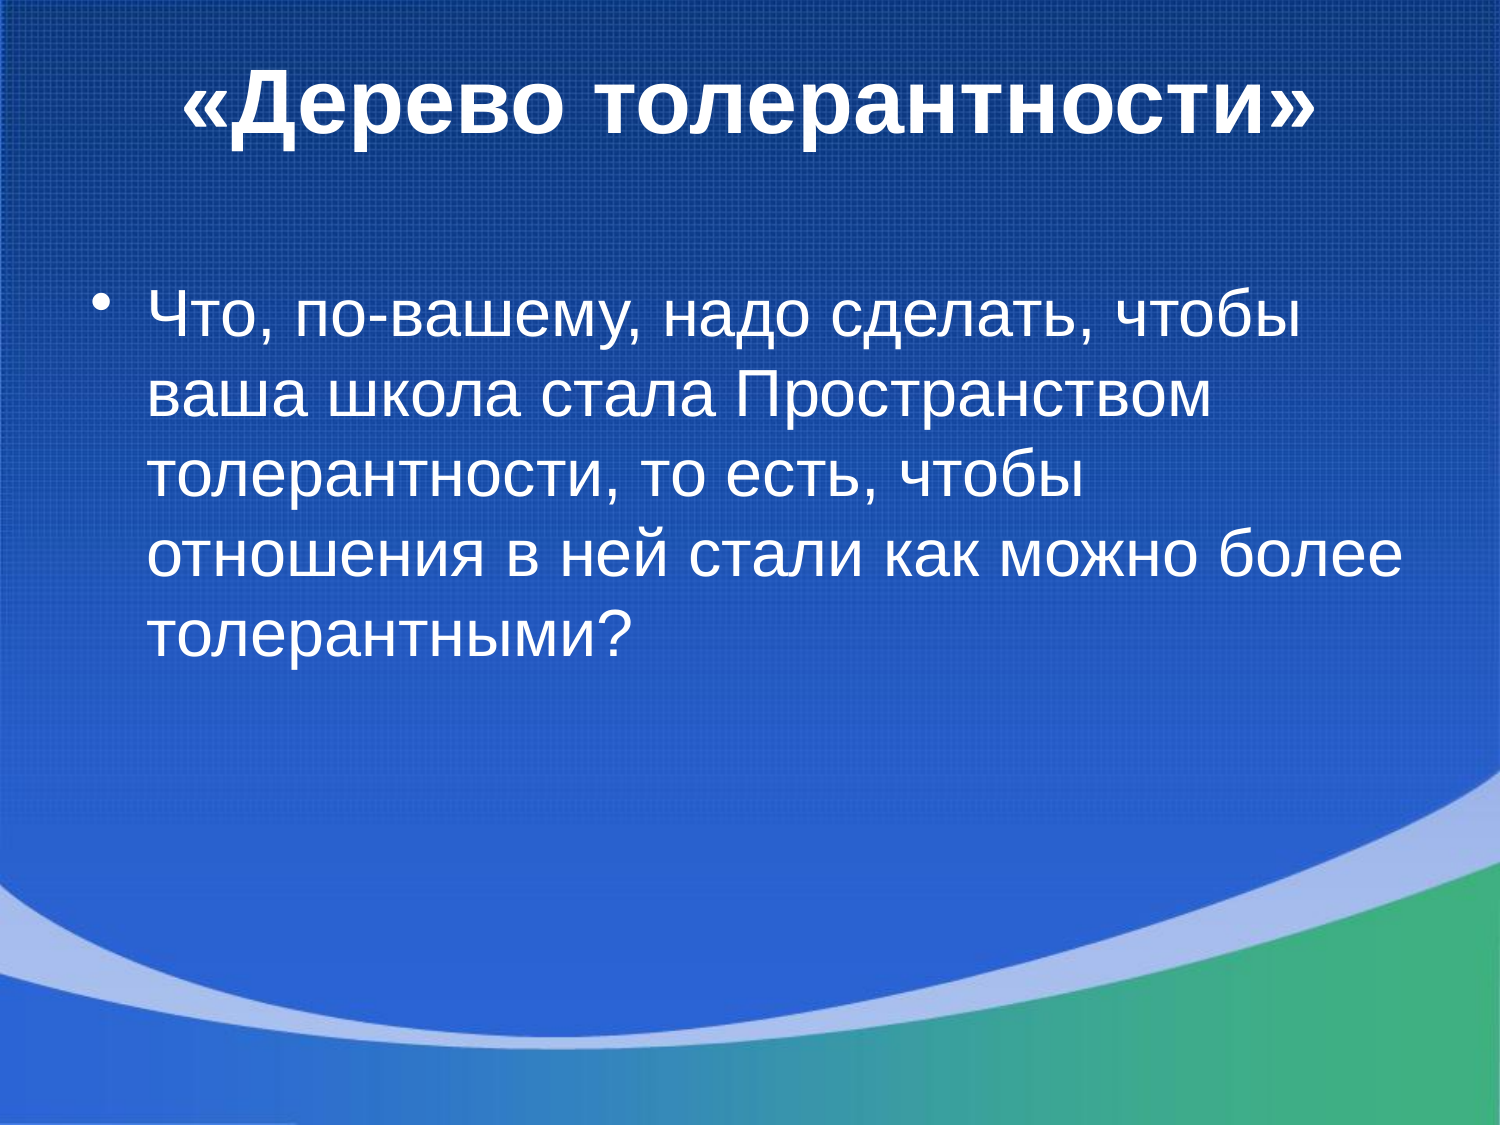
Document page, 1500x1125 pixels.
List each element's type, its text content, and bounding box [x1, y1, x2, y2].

title «Дерево толерантности» [75, 45, 1425, 149]
list Что, по-вашему, надо сделать, чтобы ваша школа стала Пространством толерантности, то есть, чтобы отношения в ней стали как можно более толерантными? [75, 262, 1425, 1005]
picture [0, 0, 1500, 1125]
